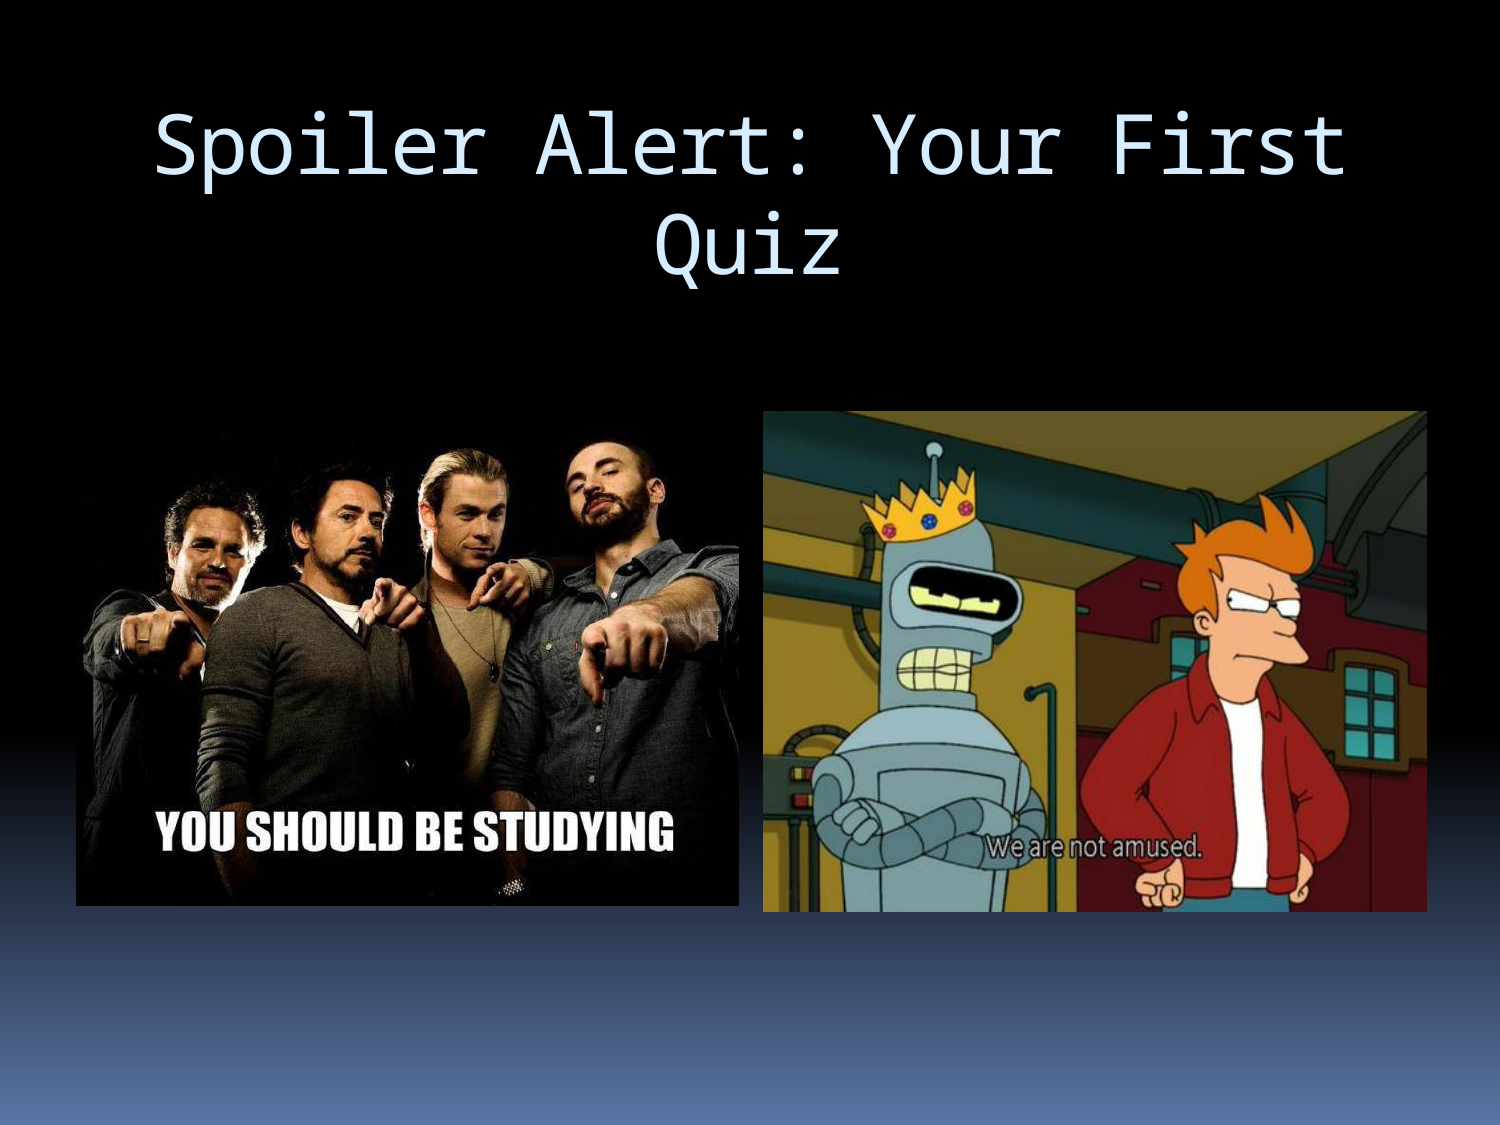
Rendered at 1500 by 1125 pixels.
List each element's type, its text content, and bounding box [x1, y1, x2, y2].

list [763, 411, 1427, 912]
title Spoiler Alert: Your First Quiz [75, 83, 1425, 234]
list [75, 417, 740, 906]
